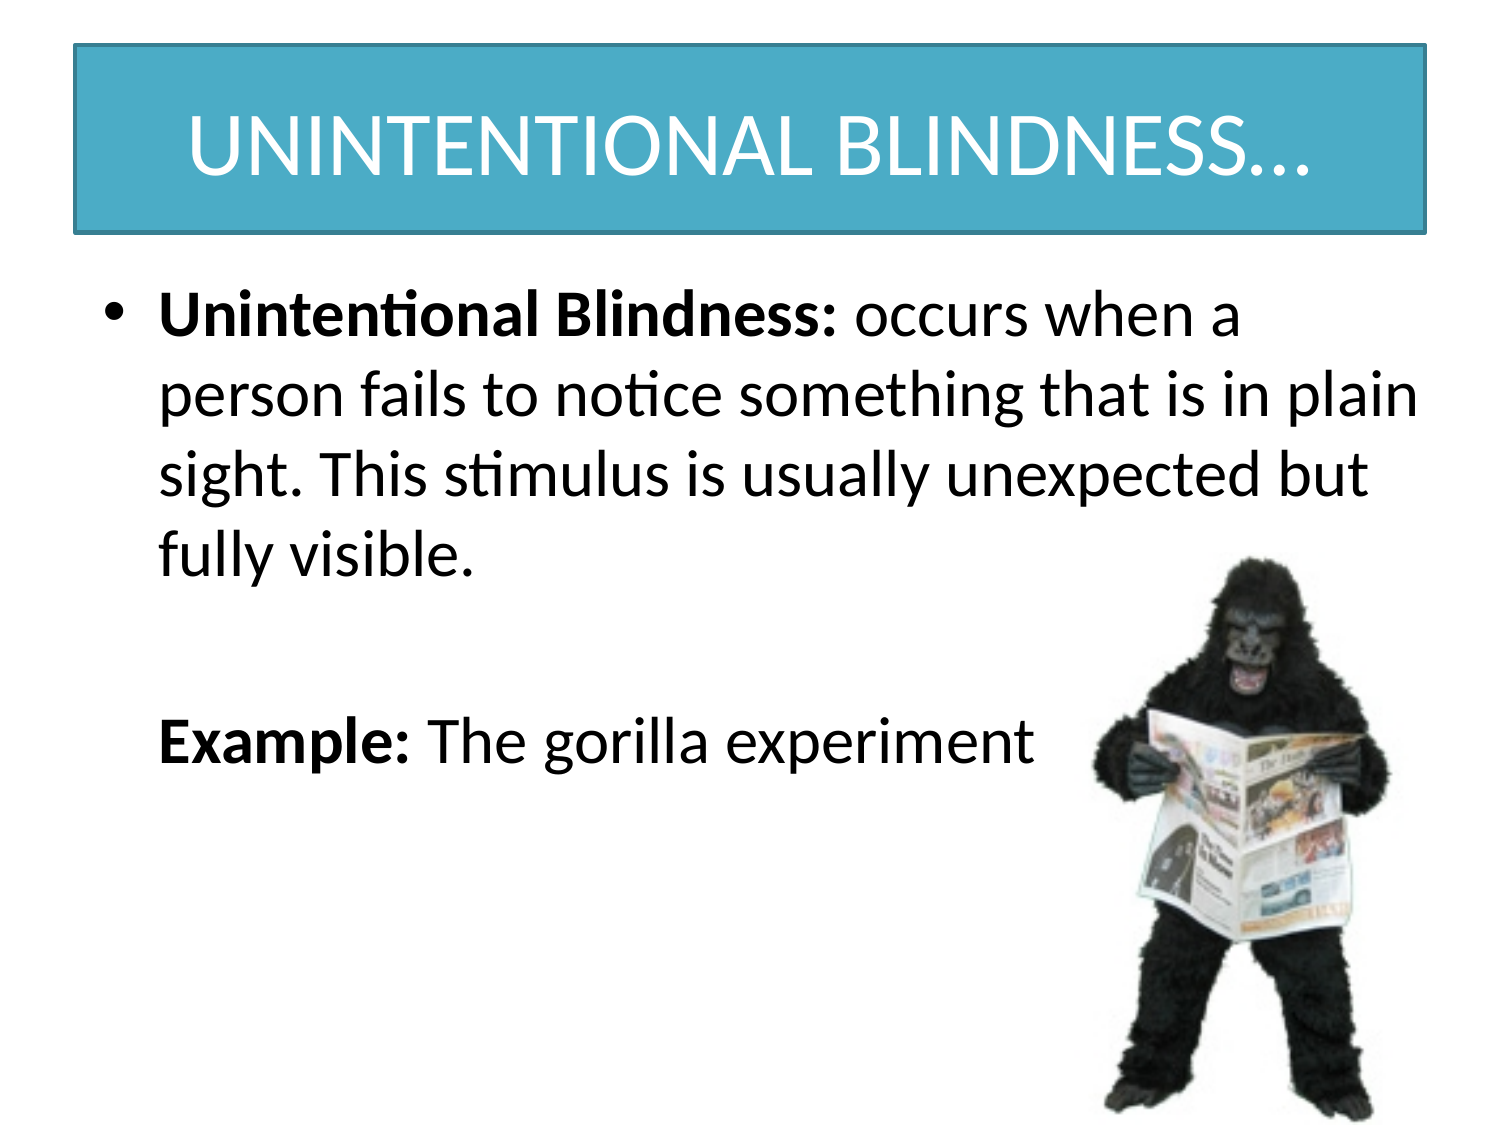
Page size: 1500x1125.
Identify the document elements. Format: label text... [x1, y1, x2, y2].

title UNINTENTIONAL BLINDNESS… [73, 43, 1427, 235]
picture [1074, 551, 1419, 1125]
list Unintentional Blindness: occurs when a person fails to notice something that is in plain sight. This stimulus is usually unexpected but fully visible. Example: The gorilla experiment [87, 262, 1438, 1005]
